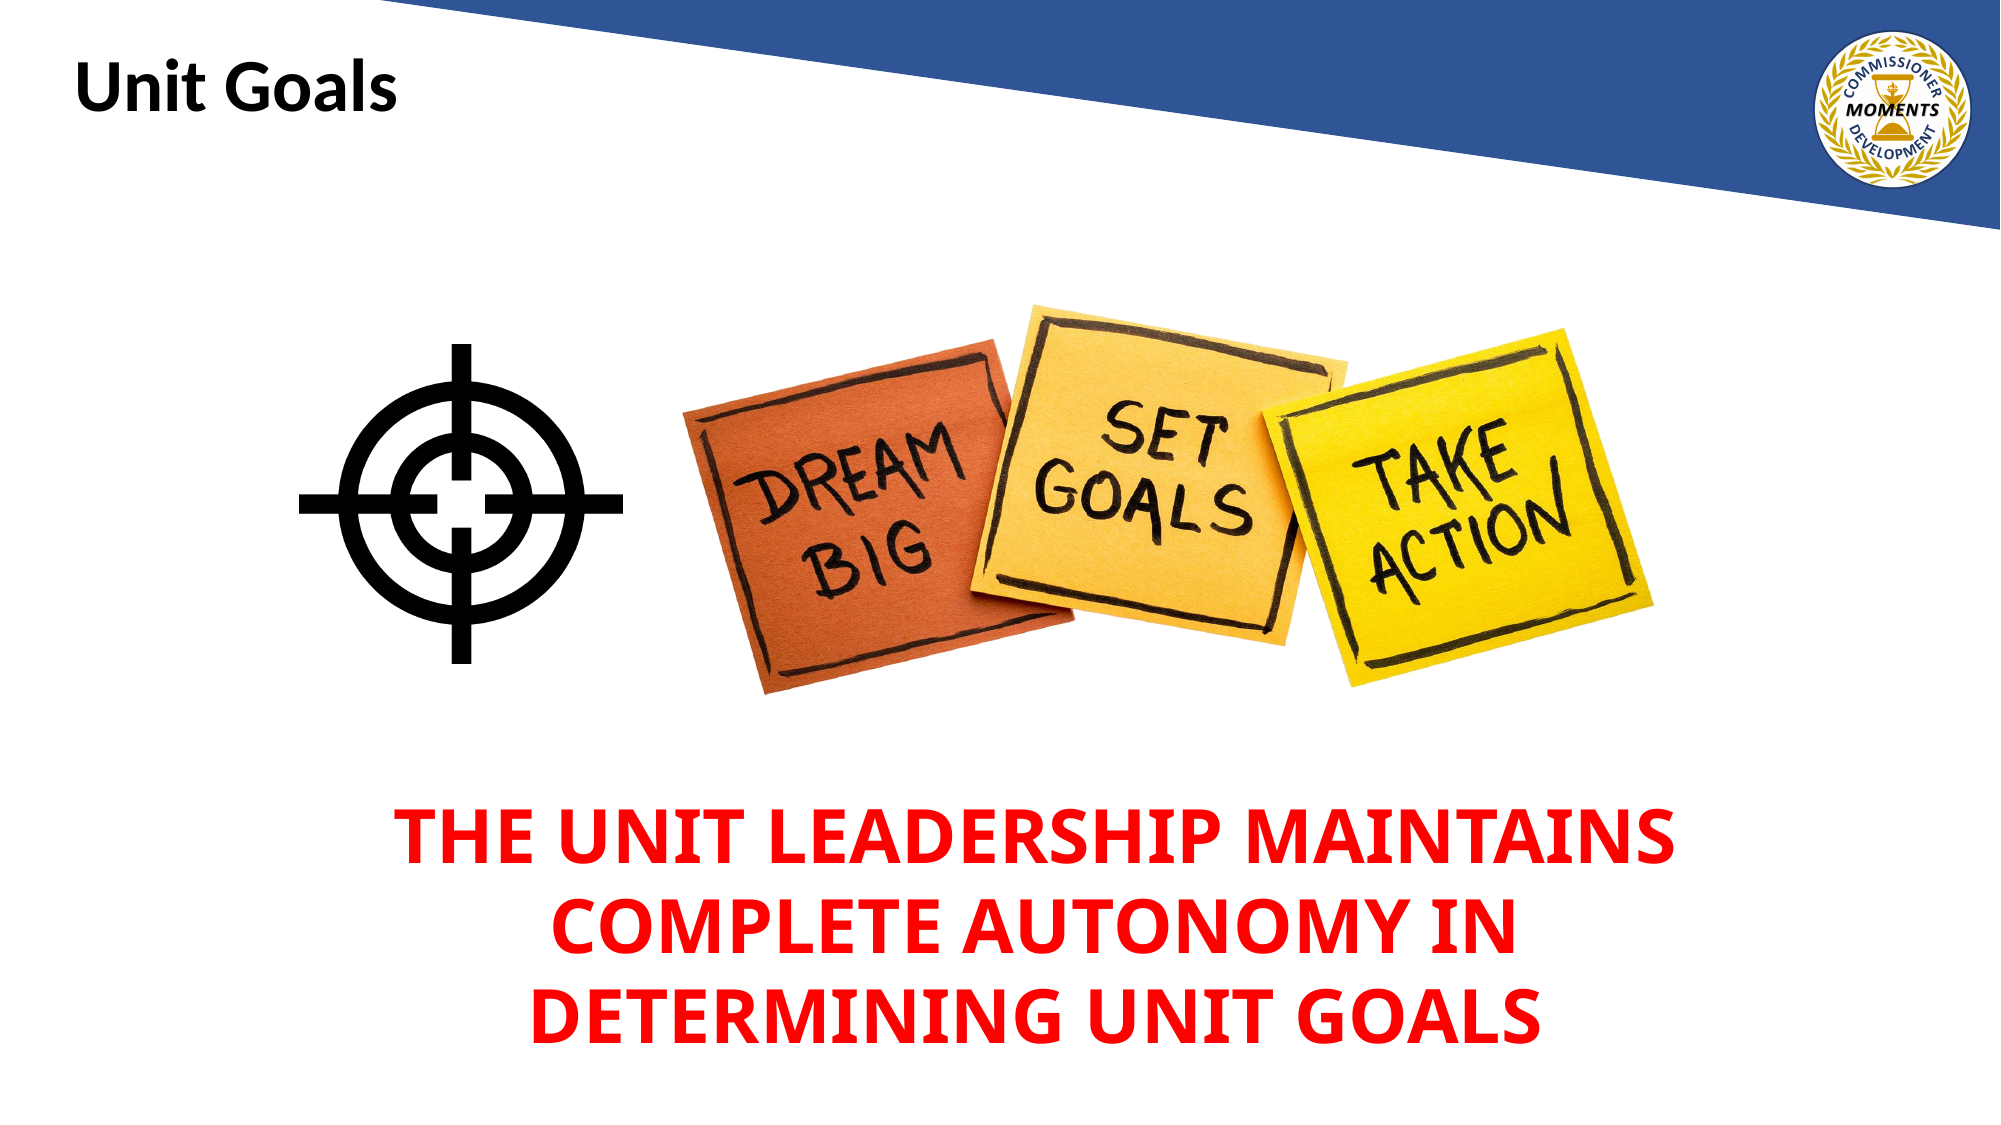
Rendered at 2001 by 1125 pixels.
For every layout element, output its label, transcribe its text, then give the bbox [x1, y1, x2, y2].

text_box Unit Goals [63, 38, 907, 136]
text_box THE UNIT LEADERSHIP MAINTAINS COMPLETE AUTONOMY IN DETERMINING UNIT GOALS [299, 780, 1772, 1066]
picture [299, 344, 623, 664]
picture [658, 256, 1678, 718]
picture [1813, 30, 1972, 189]
